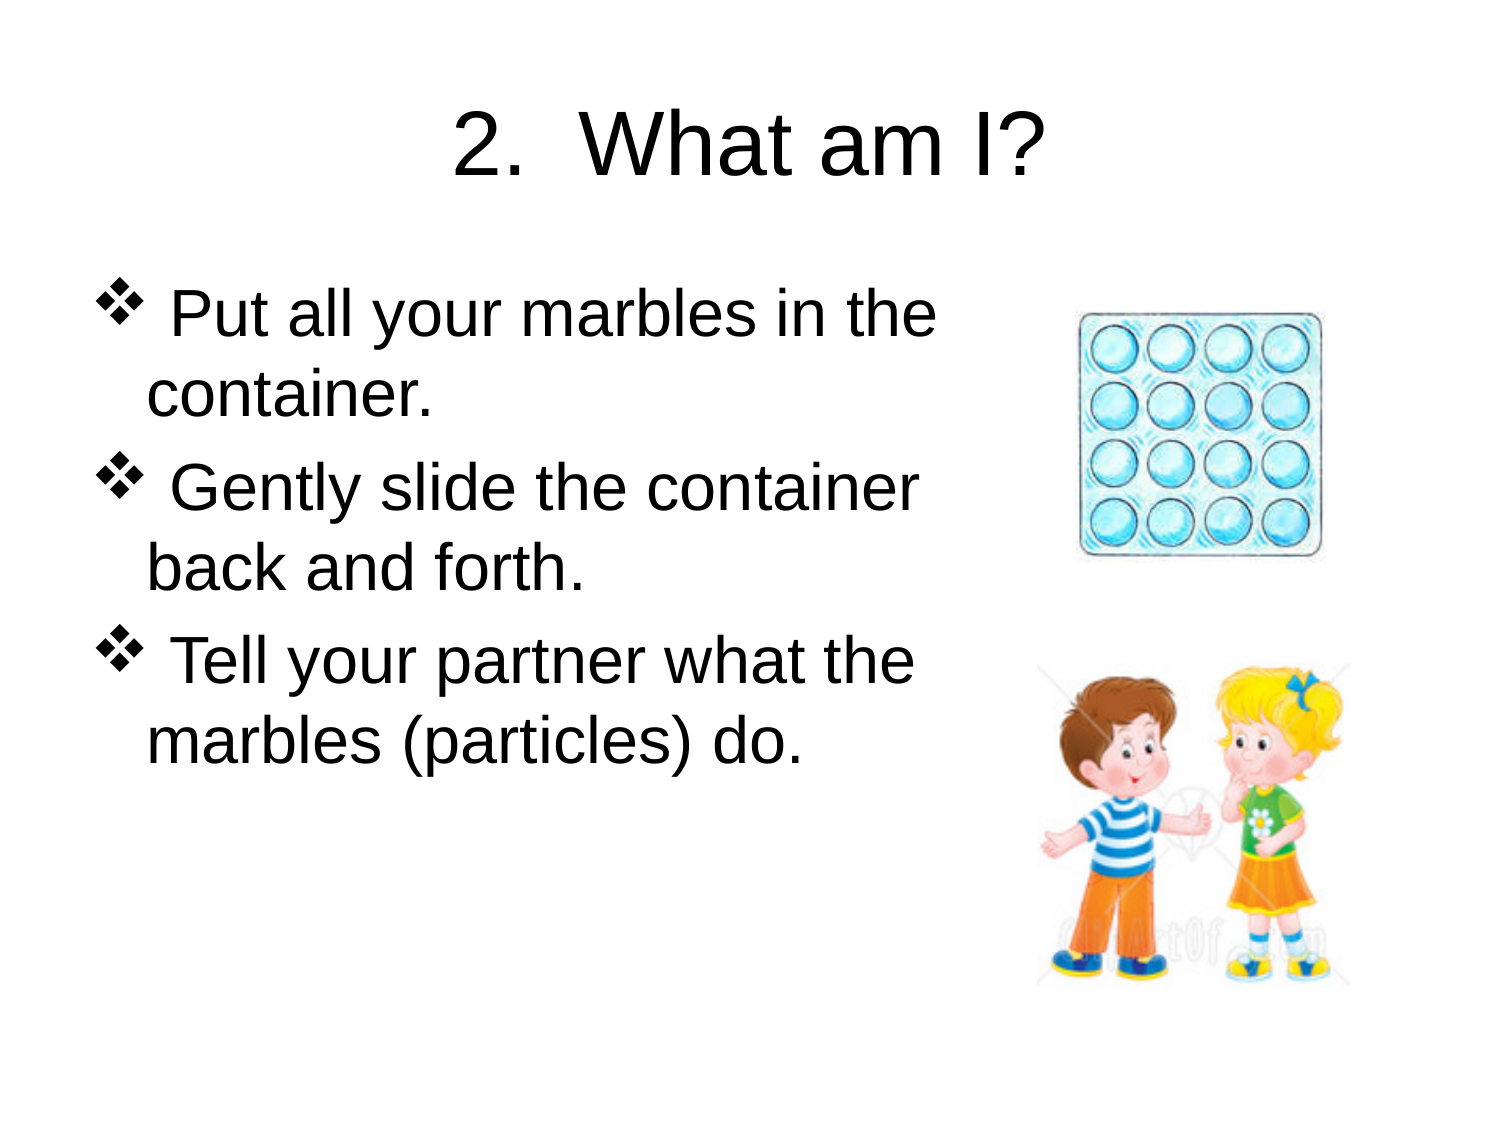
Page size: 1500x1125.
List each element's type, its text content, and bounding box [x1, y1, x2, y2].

picture [1037, 662, 1351, 988]
picture [1049, 299, 1363, 571]
title 2. What am I? [74, 44, 1426, 233]
list Put all your marbles in the container. Gently slide the container back and forth. Tell your partner what the marbles (particles) do. [74, 262, 1038, 1006]
